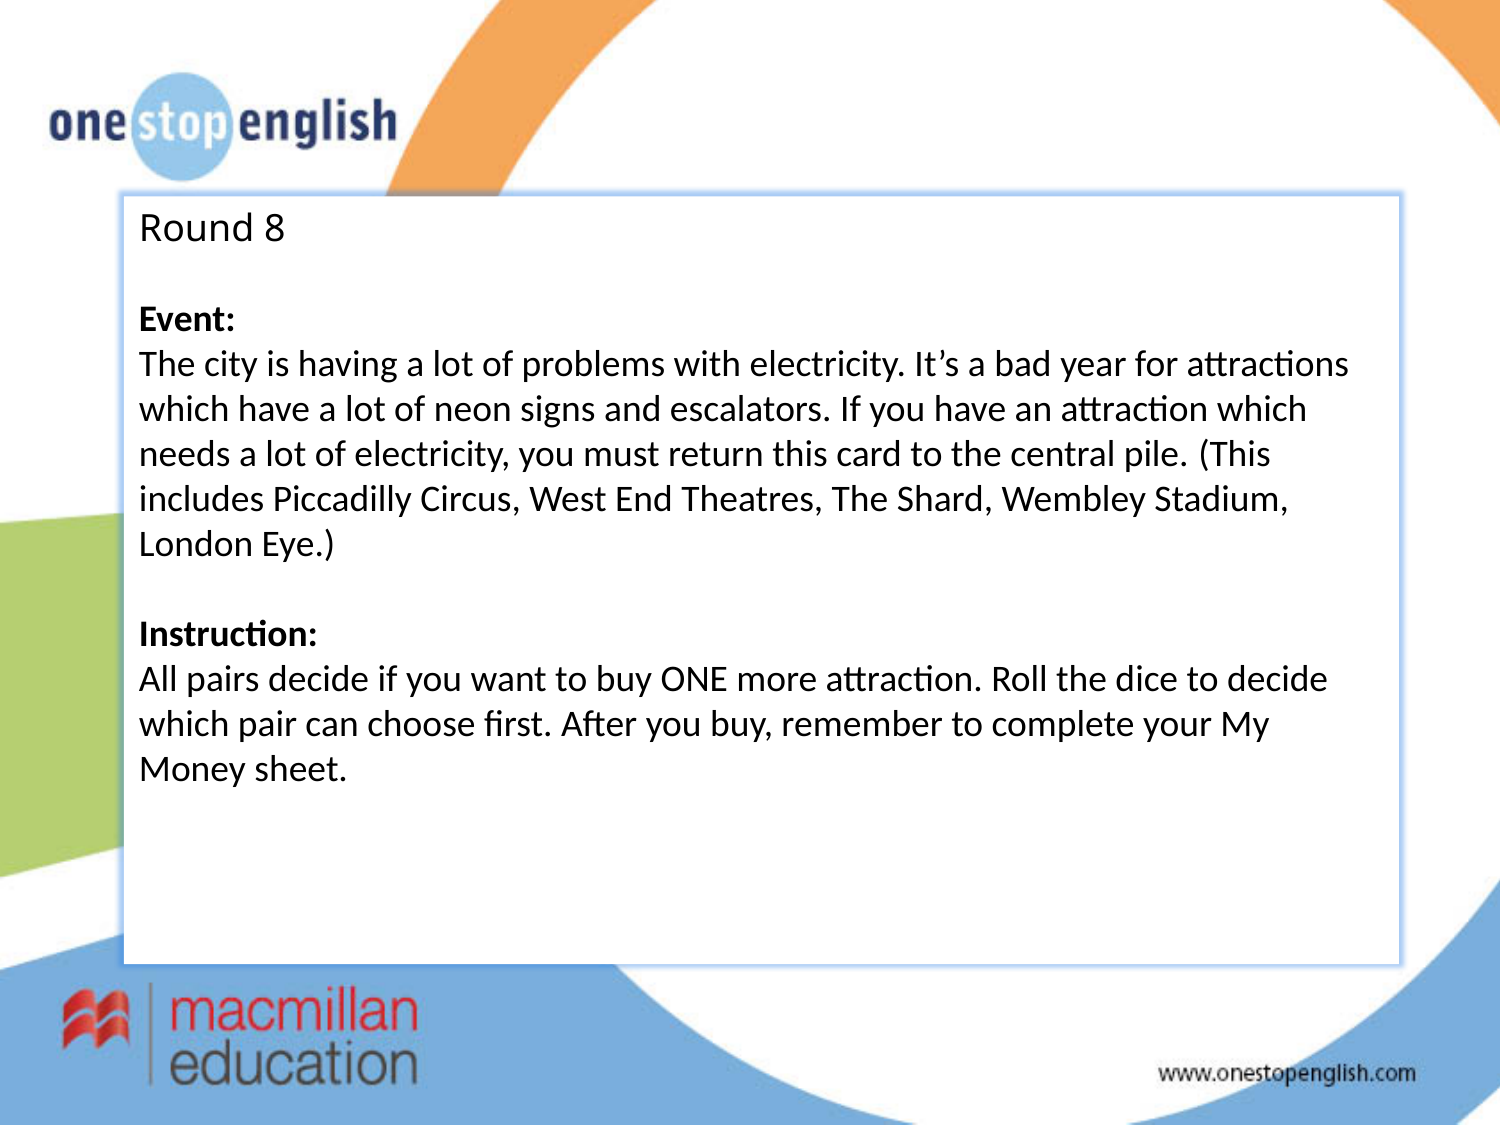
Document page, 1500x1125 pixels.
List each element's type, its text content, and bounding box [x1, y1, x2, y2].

picture [0, 0, 1500, 1125]
text_box Round 8 Event: The city is having a lot of problems with electricity. It’s a bad year for attractions which have a lot of neon signs and escalators. If you have an attraction which needs a lot of electricity, you must return this card to the central pile. (This includes Piccadilly Circus, West End Theatres, The Shard, Wembley Stadium, London Eye.) Instruction: All pairs decide if you want to buy ONE more attraction. Roll the dice to decide which pair can choose first. After you buy, remember to complete your My Money sheet. [123, 196, 1399, 965]
